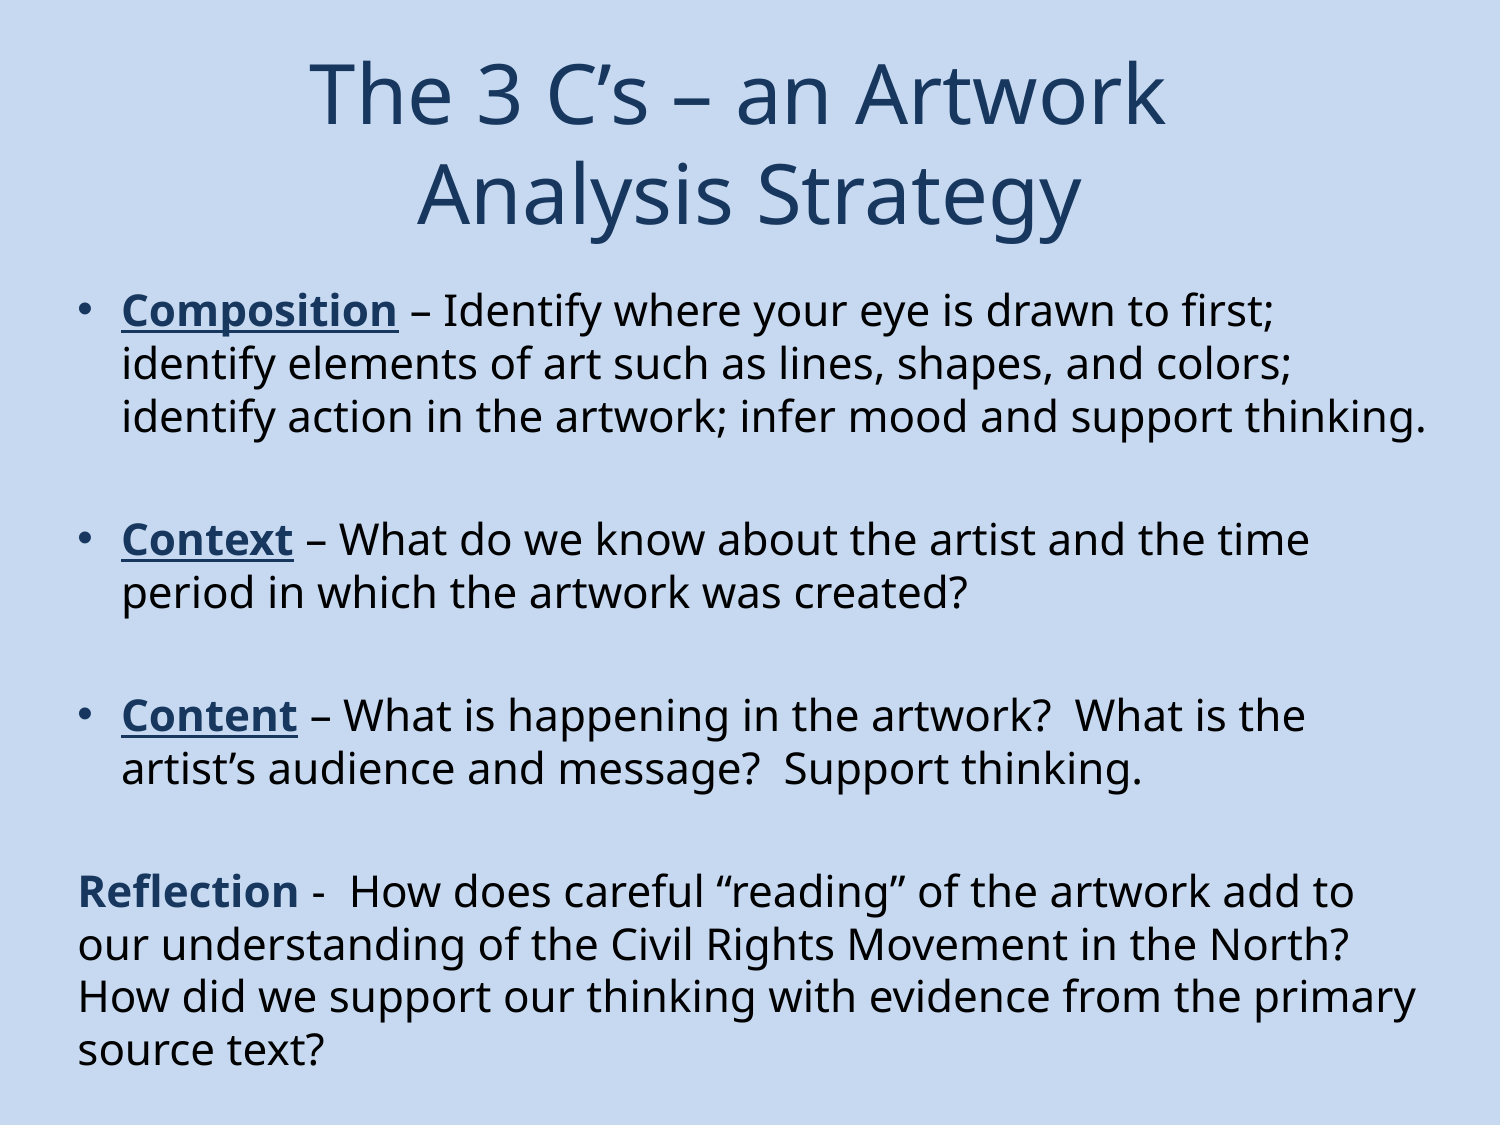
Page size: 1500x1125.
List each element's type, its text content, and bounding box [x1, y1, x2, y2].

list Composition – Identify where your eye is drawn to first; identify elements of art such as lines, shapes, and colors; identify action in the artwork; infer mood and support thinking. Context – What do we know about the artist and the time period in which the artwork was created? Content – What is happening in the artwork? What is the artist’s audience and message? Support thinking. Reflection - How does careful “reading” of the artwork add to our understanding of the Civil Rights Movement in the North? How did we support our thinking with evidence from the primary source text? [62, 275, 1450, 1088]
title The 3 C’s – an Artwork Analysis Strategy [75, 45, 1425, 238]
